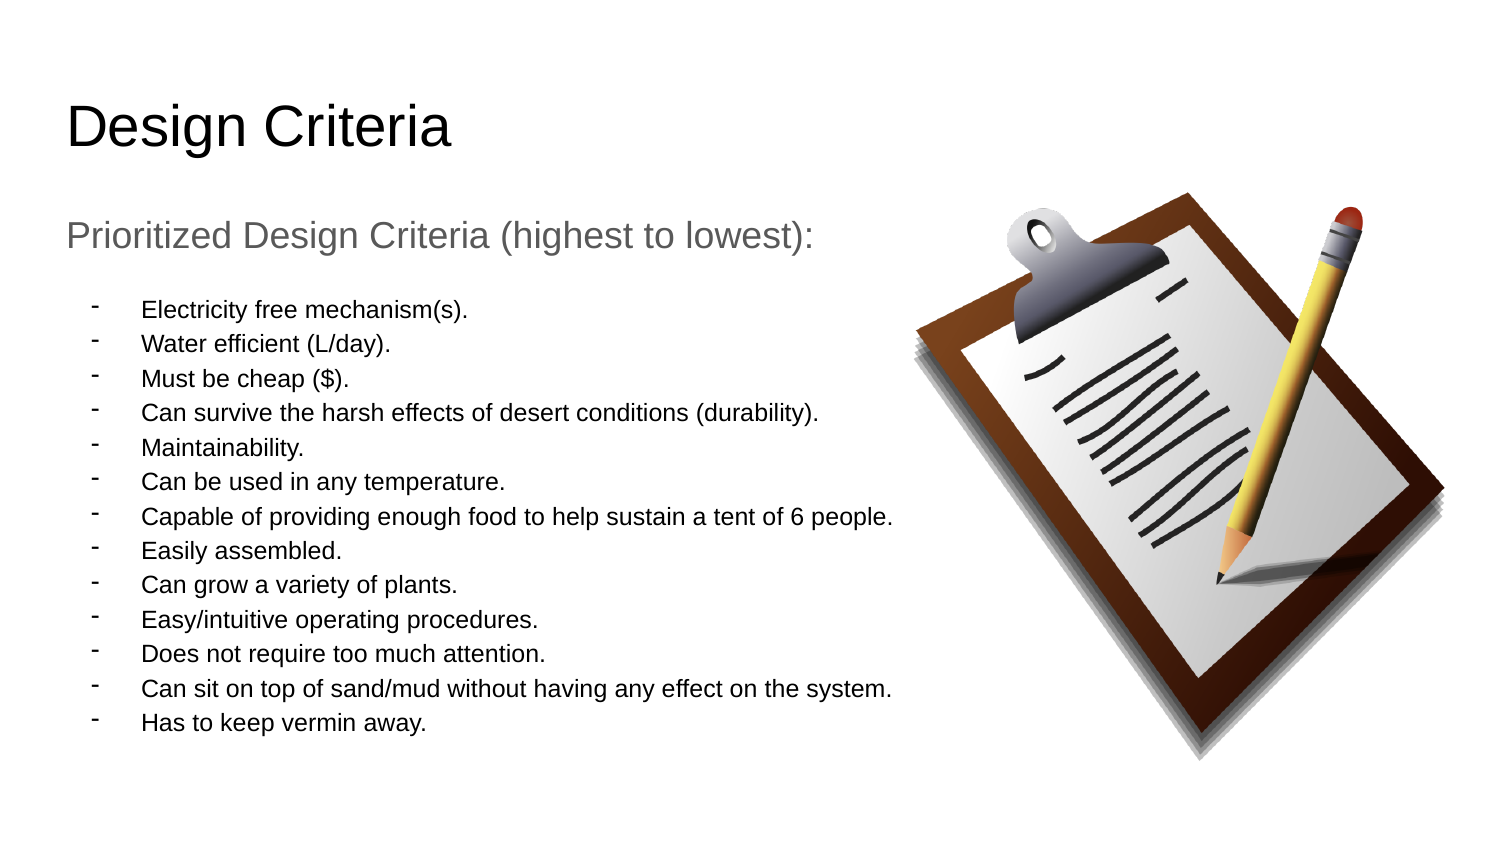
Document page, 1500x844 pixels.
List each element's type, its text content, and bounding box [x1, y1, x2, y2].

title Design Criteria [51, 72, 1449, 167]
list Prioritized Design Criteria (highest to lowest): Electricity free mechanism(s). Water efficient (L/day). Must be cheap ($). Can survive the harsh effects of desert conditions (durability). Maintainability. Can be used in any temperature. Capable of providing enough food to help sustain a tent of 6 people. Easily assembled. Can grow a variety of plants. Easy/intuitive operating procedures. Does not require too much attention. Can sit on top of sand/mud without having any effect on the system. Has to keep vermin away. [51, 189, 1449, 821]
picture [886, 188, 1464, 766]
